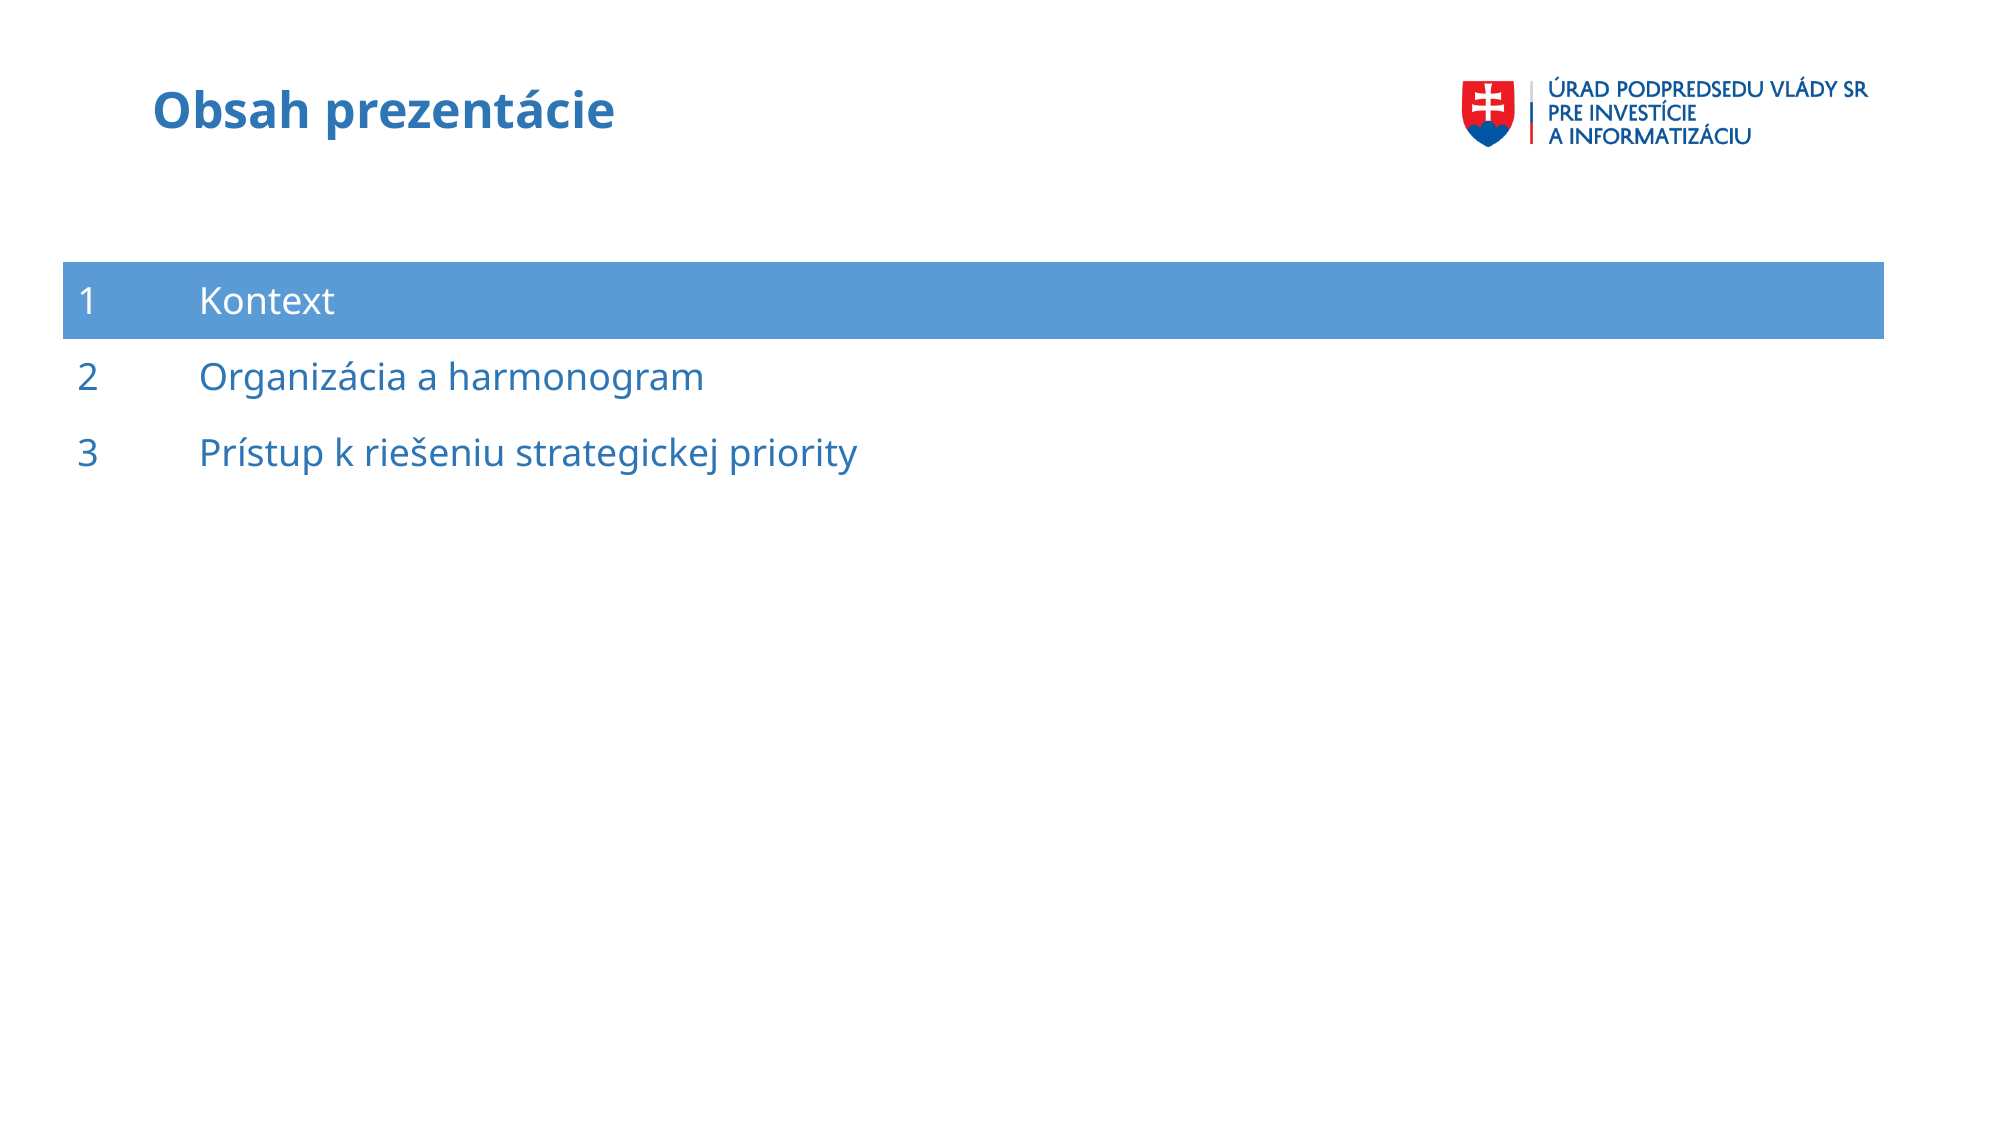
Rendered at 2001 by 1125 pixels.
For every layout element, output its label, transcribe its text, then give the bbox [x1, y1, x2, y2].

title Obsah prezentácie [137, 70, 1323, 154]
table_cell Prístup k riešeniu strategickej priority [184, 415, 1884, 491]
table_header 1 [63, 262, 184, 339]
picture [1412, 30, 1918, 194]
table_cell 2 [63, 339, 184, 415]
table_cell 3 [63, 415, 184, 491]
table_header Kontext [184, 262, 1884, 339]
table_cell Organizácia a harmonogram [184, 339, 1884, 415]
